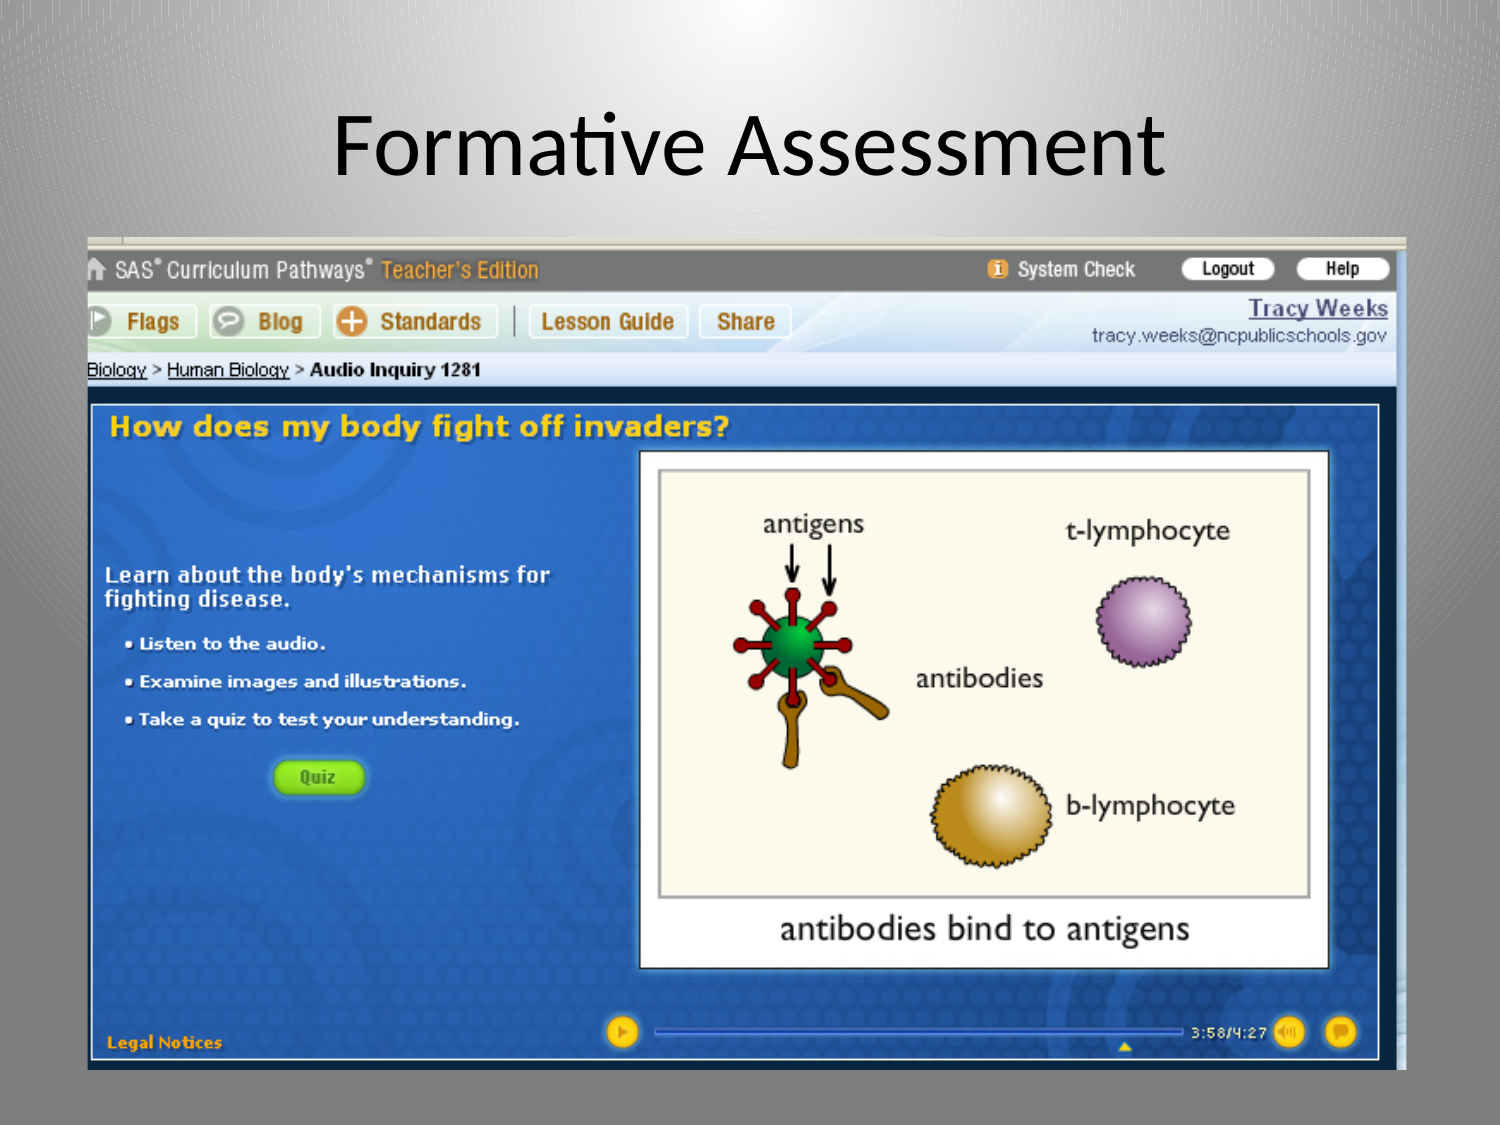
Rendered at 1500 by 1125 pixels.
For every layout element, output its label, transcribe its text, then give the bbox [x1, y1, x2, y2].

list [87, 237, 1407, 1071]
title Formative Assessment [75, 45, 1425, 233]
